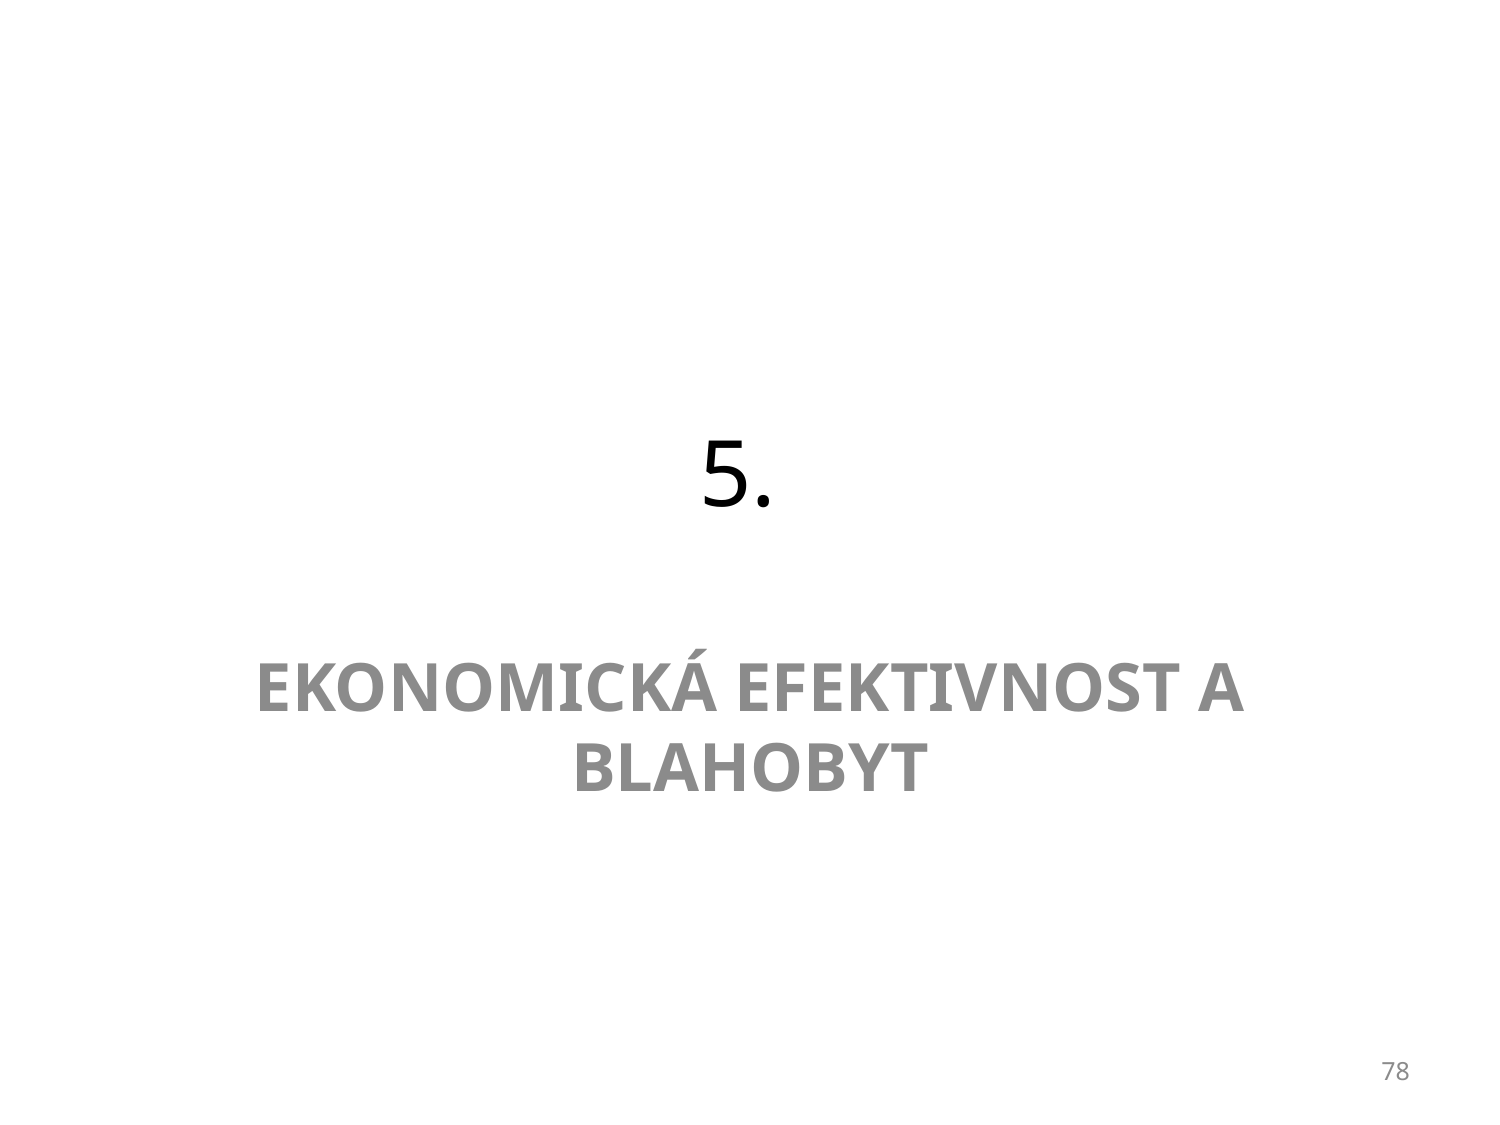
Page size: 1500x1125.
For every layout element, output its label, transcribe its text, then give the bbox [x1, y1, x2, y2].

title 5. [112, 349, 1388, 591]
slide_number 78 [1074, 1042, 1425, 1103]
subtitle Ekonomická efektivnost a blahobyt [225, 637, 1275, 925]
